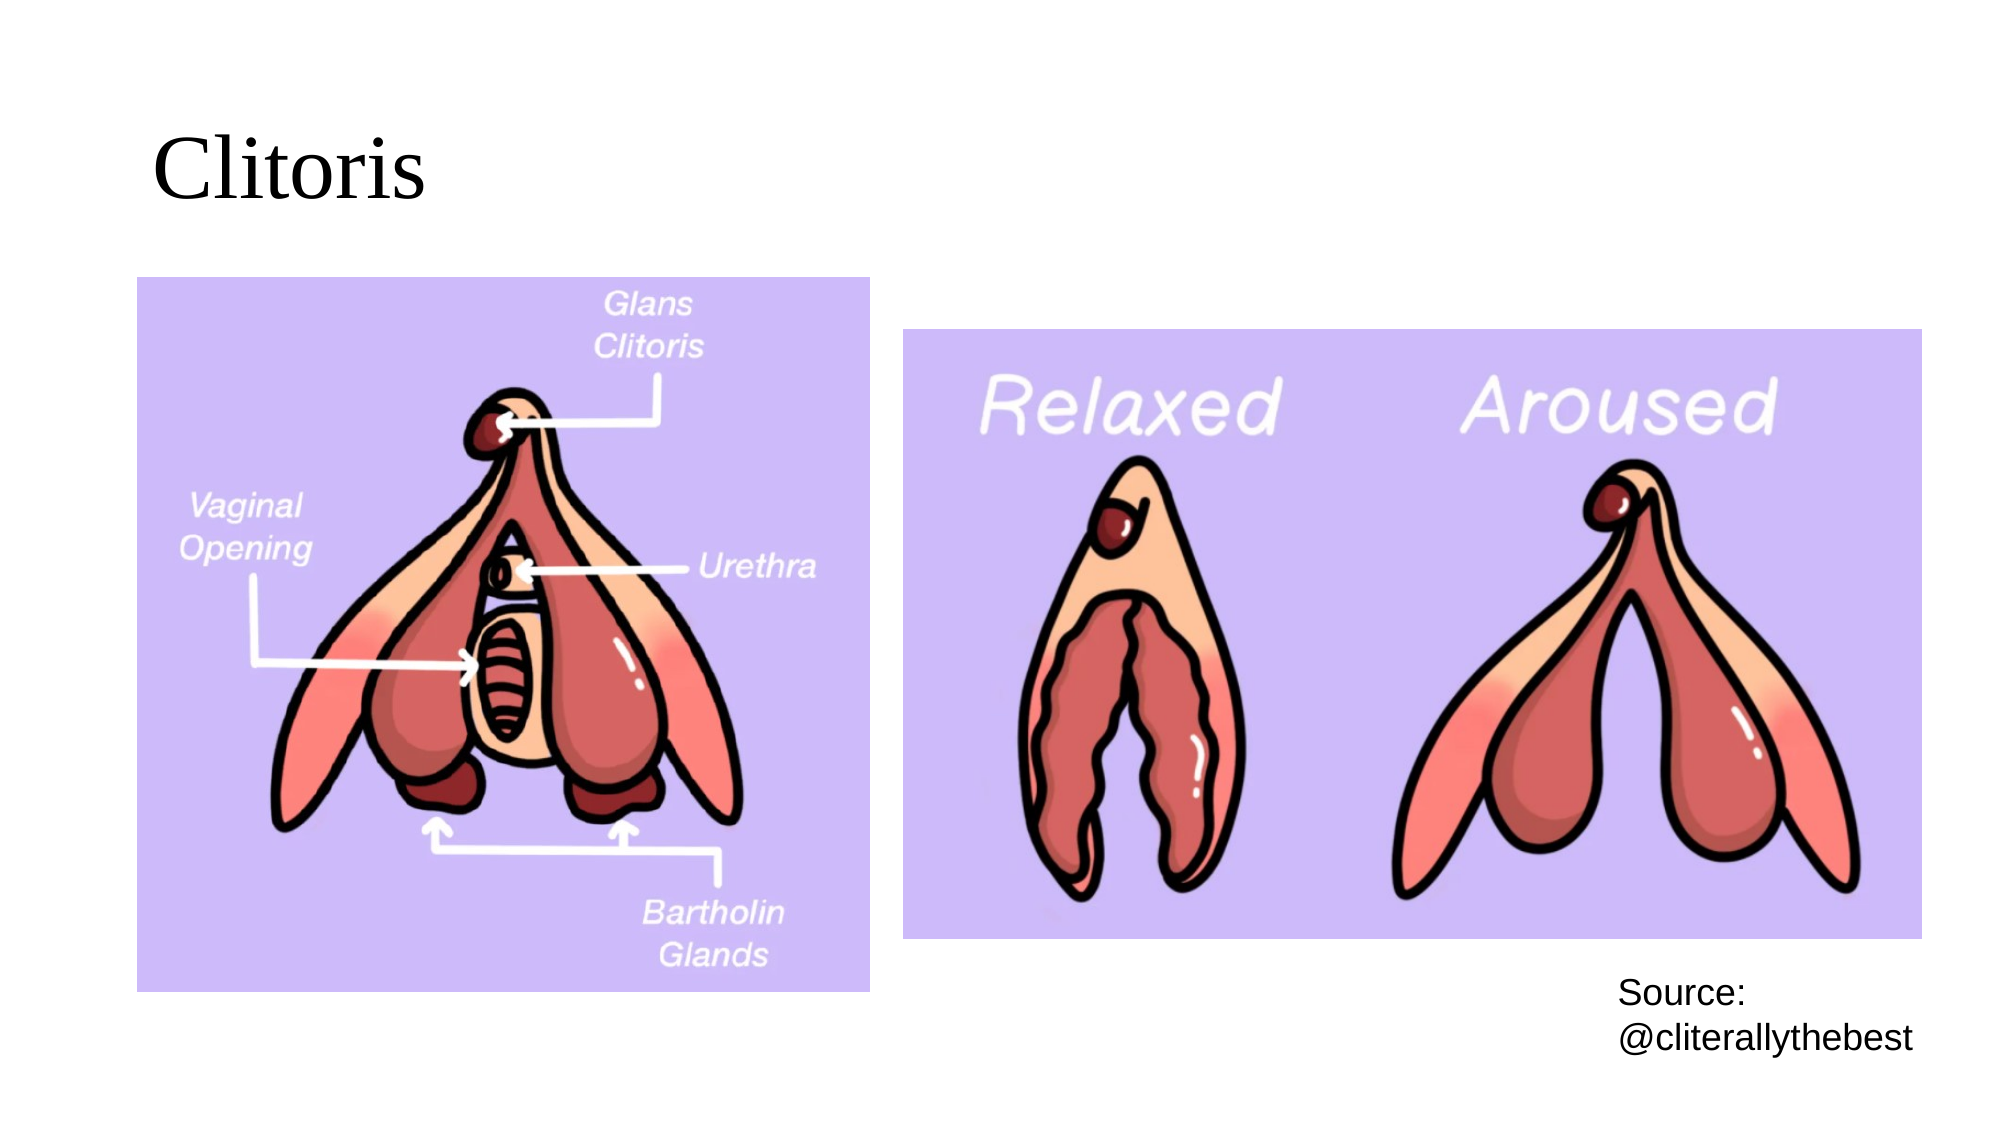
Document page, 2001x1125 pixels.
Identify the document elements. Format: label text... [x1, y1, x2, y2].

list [137, 277, 870, 992]
picture [903, 329, 1922, 939]
text_box Source: @cliterallythebest [1602, 960, 1953, 1065]
title Clitoris [137, 59, 1863, 278]
